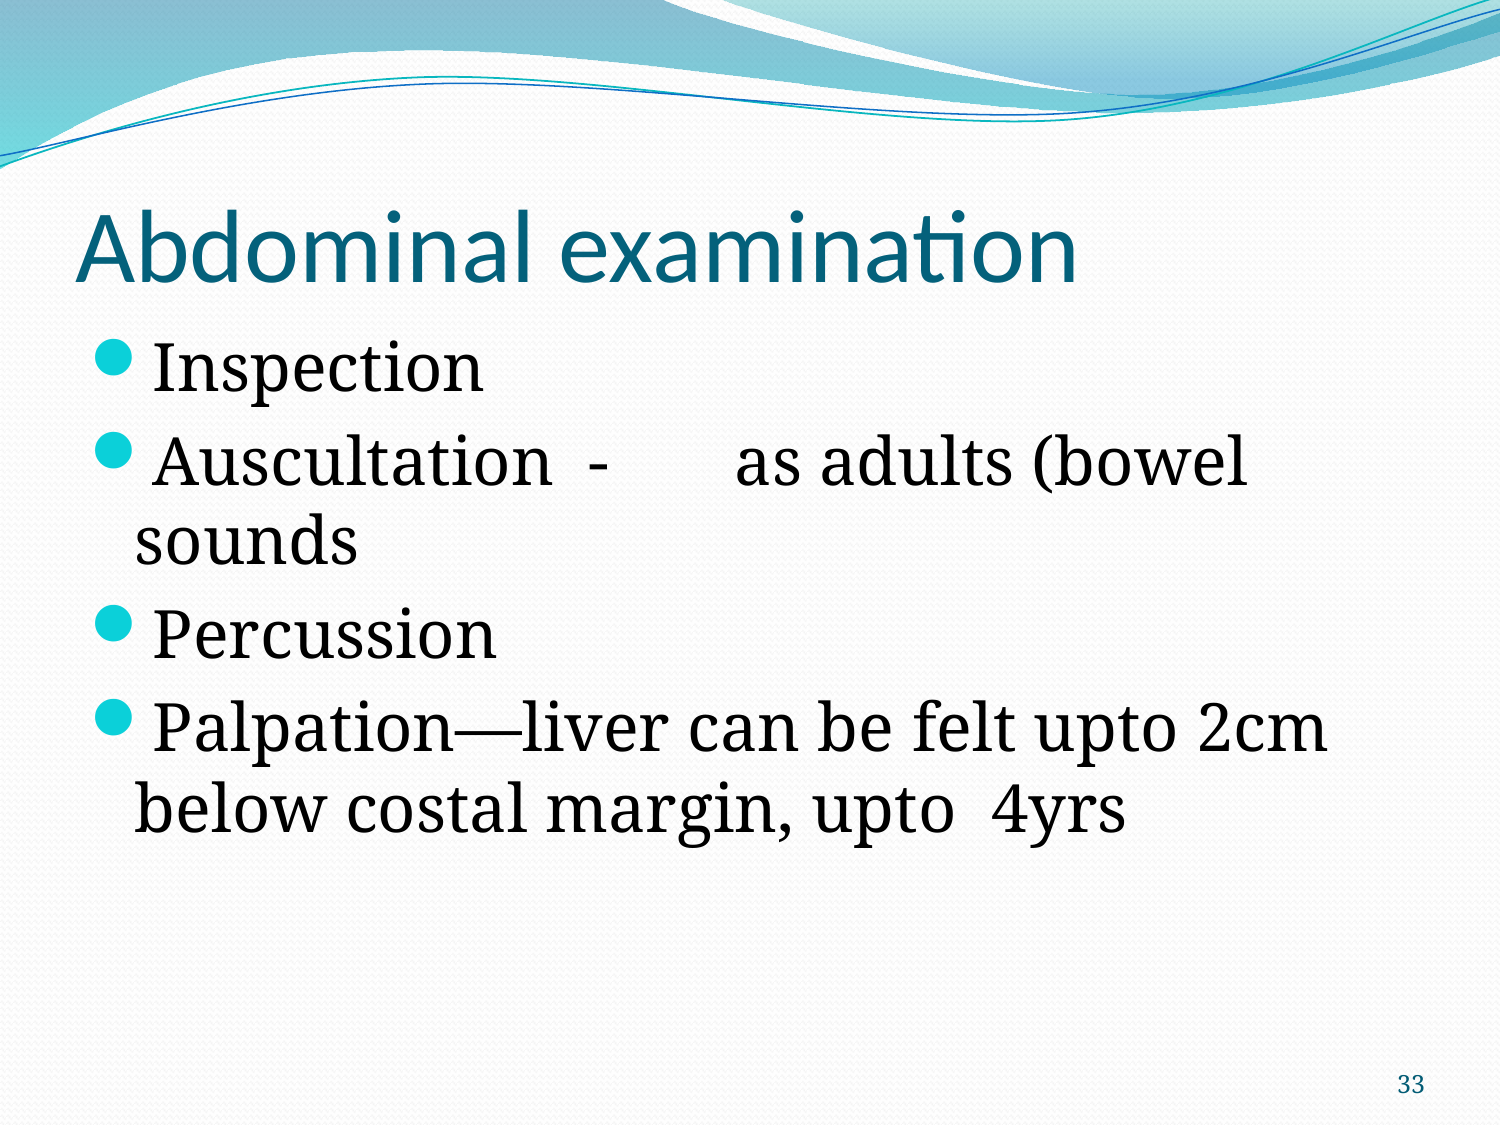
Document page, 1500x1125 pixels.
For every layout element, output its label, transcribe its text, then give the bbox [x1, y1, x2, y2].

slide_number 33 [1299, 1042, 1425, 1103]
list Inspection Auscultation - as adults (bowel sounds Percussion Palpation—liver can be felt upto 2cm below costal margin, upto 4yrs [75, 317, 1425, 1038]
title Abdominal examination [75, 115, 1425, 303]
